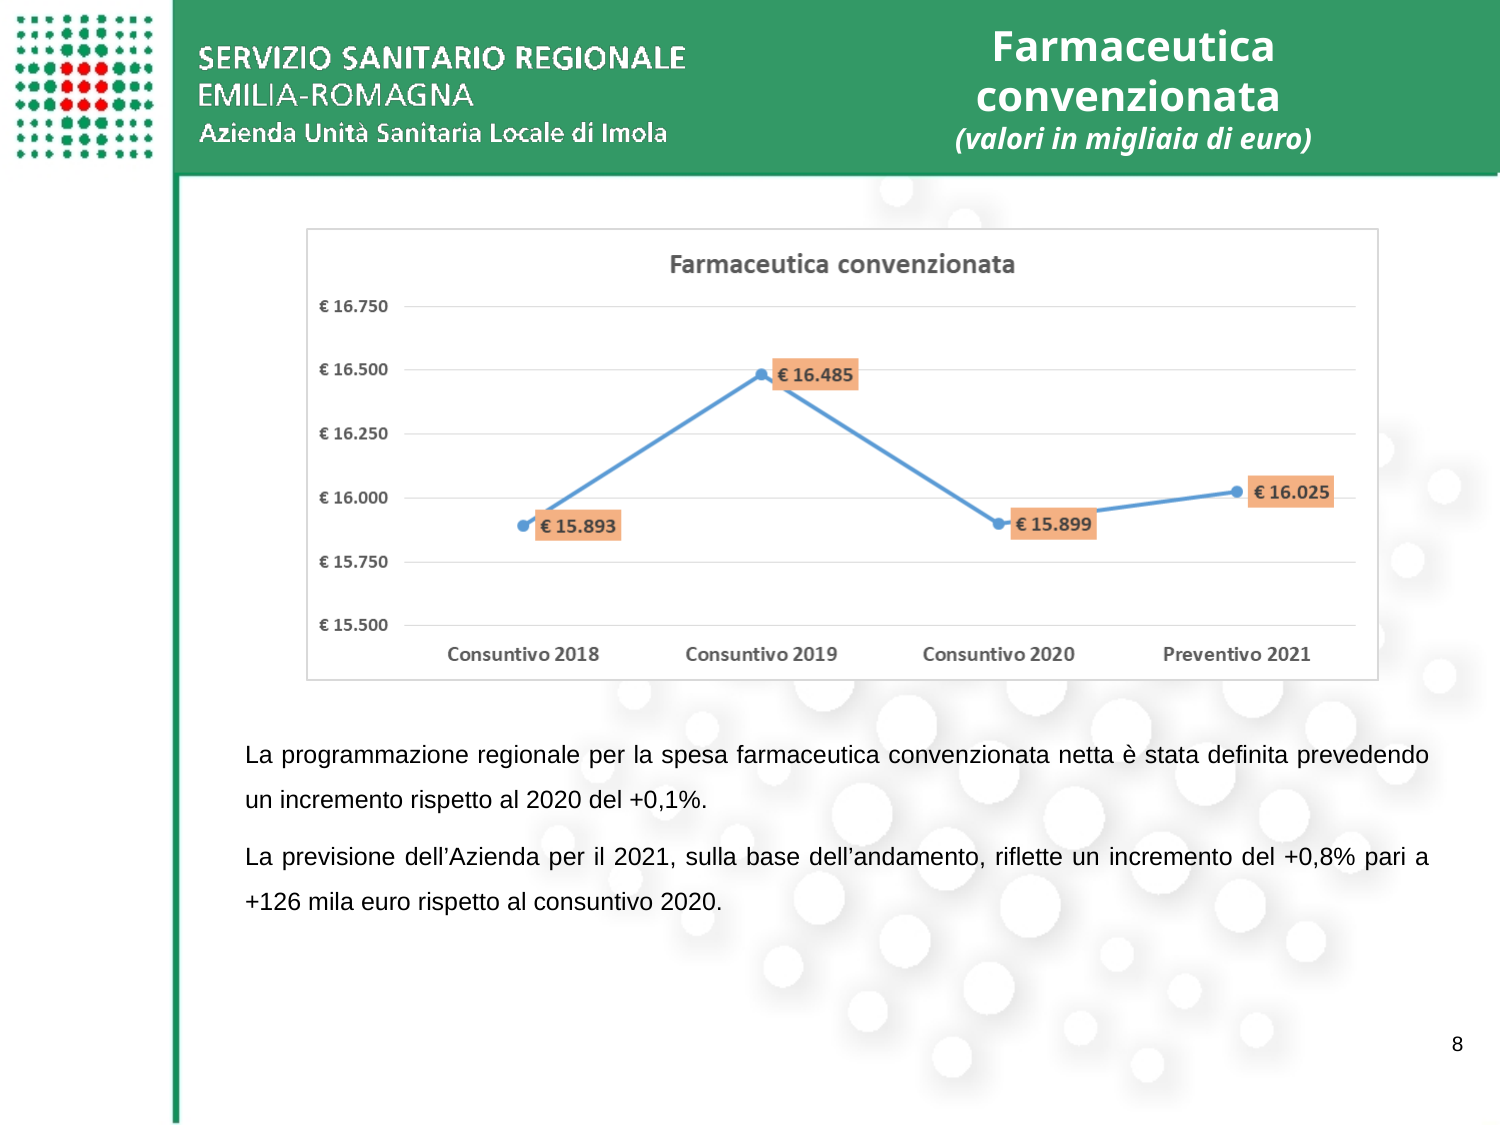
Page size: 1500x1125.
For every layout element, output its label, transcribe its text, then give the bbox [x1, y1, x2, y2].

text_box Farmaceutica convenzionata (valori in migliaia di euro) [820, 12, 1447, 163]
picture [0, 0, 1500, 1125]
text_box La programmazione regionale per la spesa farmaceutica convenzionata netta è stata definita prevedendo un incremento rispetto al 2020 del +0,1%. La previsione dell’Azienda per il 2021, sulla base dell’andamento, riflette un incremento del +0,8% pari a +126 mila euro rispetto al consuntivo 2020. [230, 715, 1447, 923]
slide_number 8 [1128, 1022, 1479, 1102]
